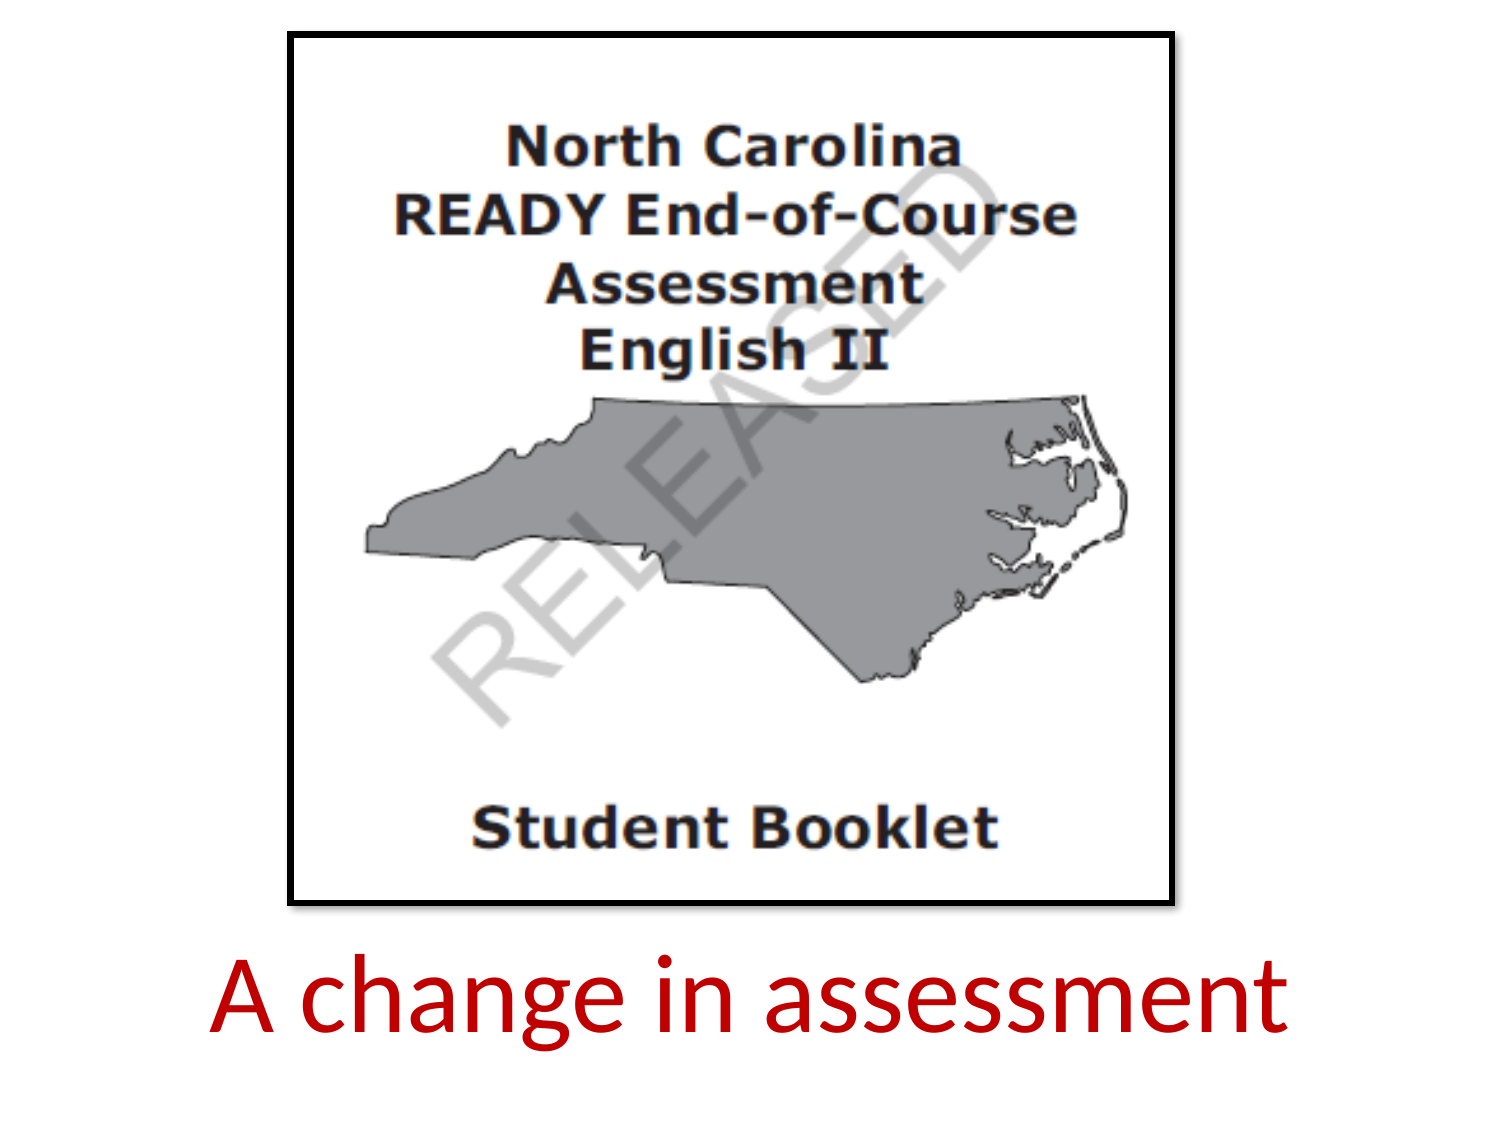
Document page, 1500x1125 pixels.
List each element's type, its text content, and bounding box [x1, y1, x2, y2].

picture [293, 37, 1170, 901]
text_box A change in assessment [137, 912, 1363, 1063]
